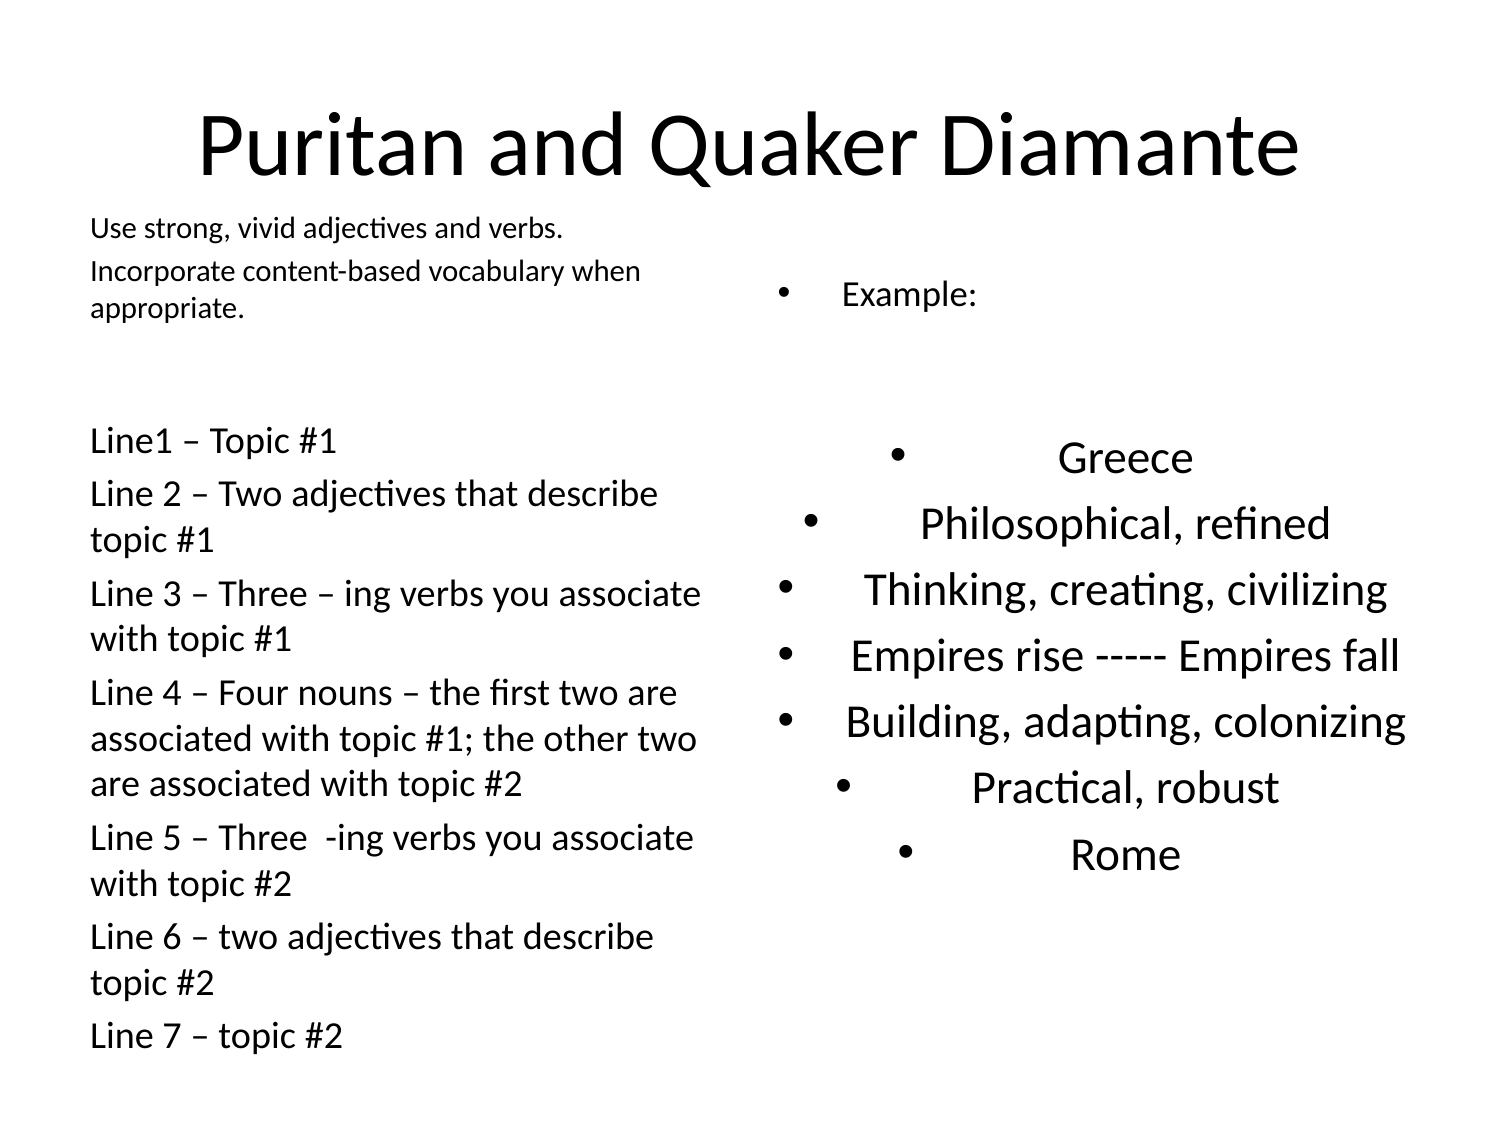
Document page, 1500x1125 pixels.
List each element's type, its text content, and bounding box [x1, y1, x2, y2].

title Puritan and Quaker Diamante [75, 45, 1425, 233]
list Use strong, vivid adjectives and verbs. Incorporate content-based vocabulary when appropriate. Line1 – Topic #1 Line 2 – Two adjectives that describe topic #1 Line 3 – Three – ing verbs you associate with topic #1 Line 4 – Four nouns – the first two are associated with topic #1; the other two are associated with topic #2 Line 5 – Three -ing verbs you associate with topic #2 Line 6 – two adjectives that describe topic #2 Line 7 – topic #2 [75, 200, 738, 1075]
list Example: Greece Philosophical, refined Thinking, creating, civilizing Empires rise ----- Empires fall Building, adapting, colonizing Practical, robust Rome [762, 262, 1425, 1005]
